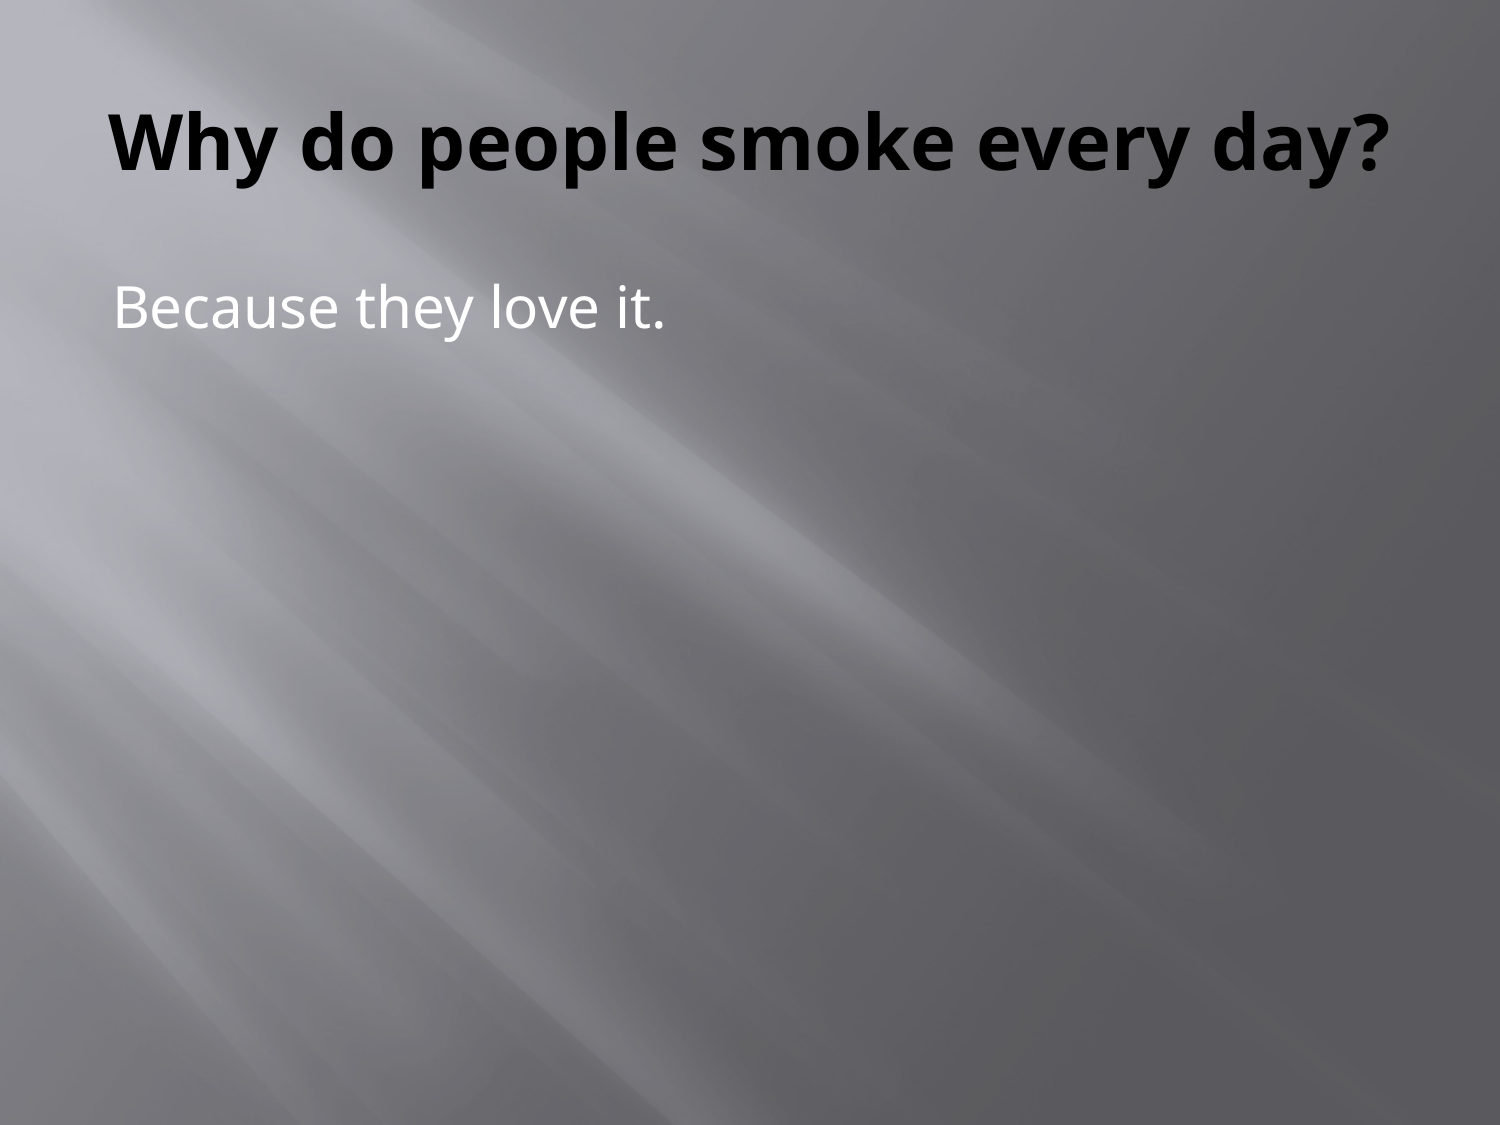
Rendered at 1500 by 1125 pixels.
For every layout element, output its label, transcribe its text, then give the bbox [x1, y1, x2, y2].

list Because they love it. [75, 262, 1425, 1035]
title Why do people smoke every day? [75, 45, 1425, 233]
